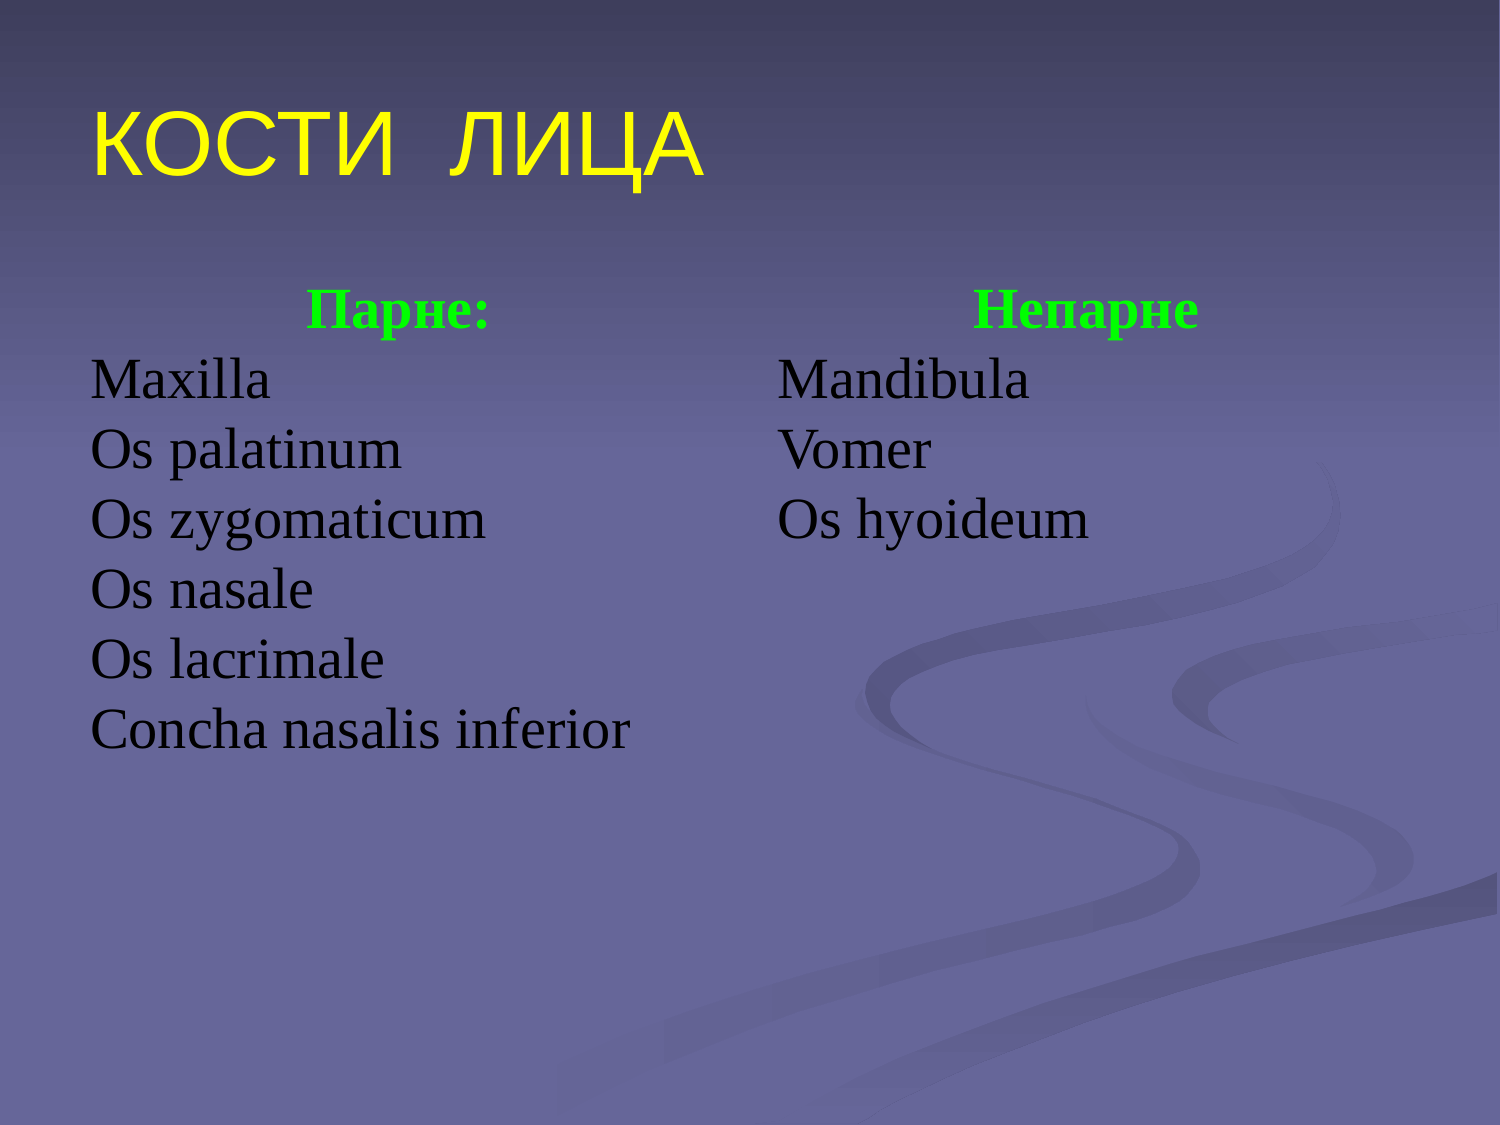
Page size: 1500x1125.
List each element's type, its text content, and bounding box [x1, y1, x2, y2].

list Парне: Maxilla Os palatinum Os zygomaticum Os nasale Os lacrimale Concha nasalis inferior [75, 262, 738, 1005]
title КОСТИ ЛИЦА [75, 45, 1425, 233]
list Непарне Mandibula Vomer Os hyoideum [762, 262, 1425, 1005]
